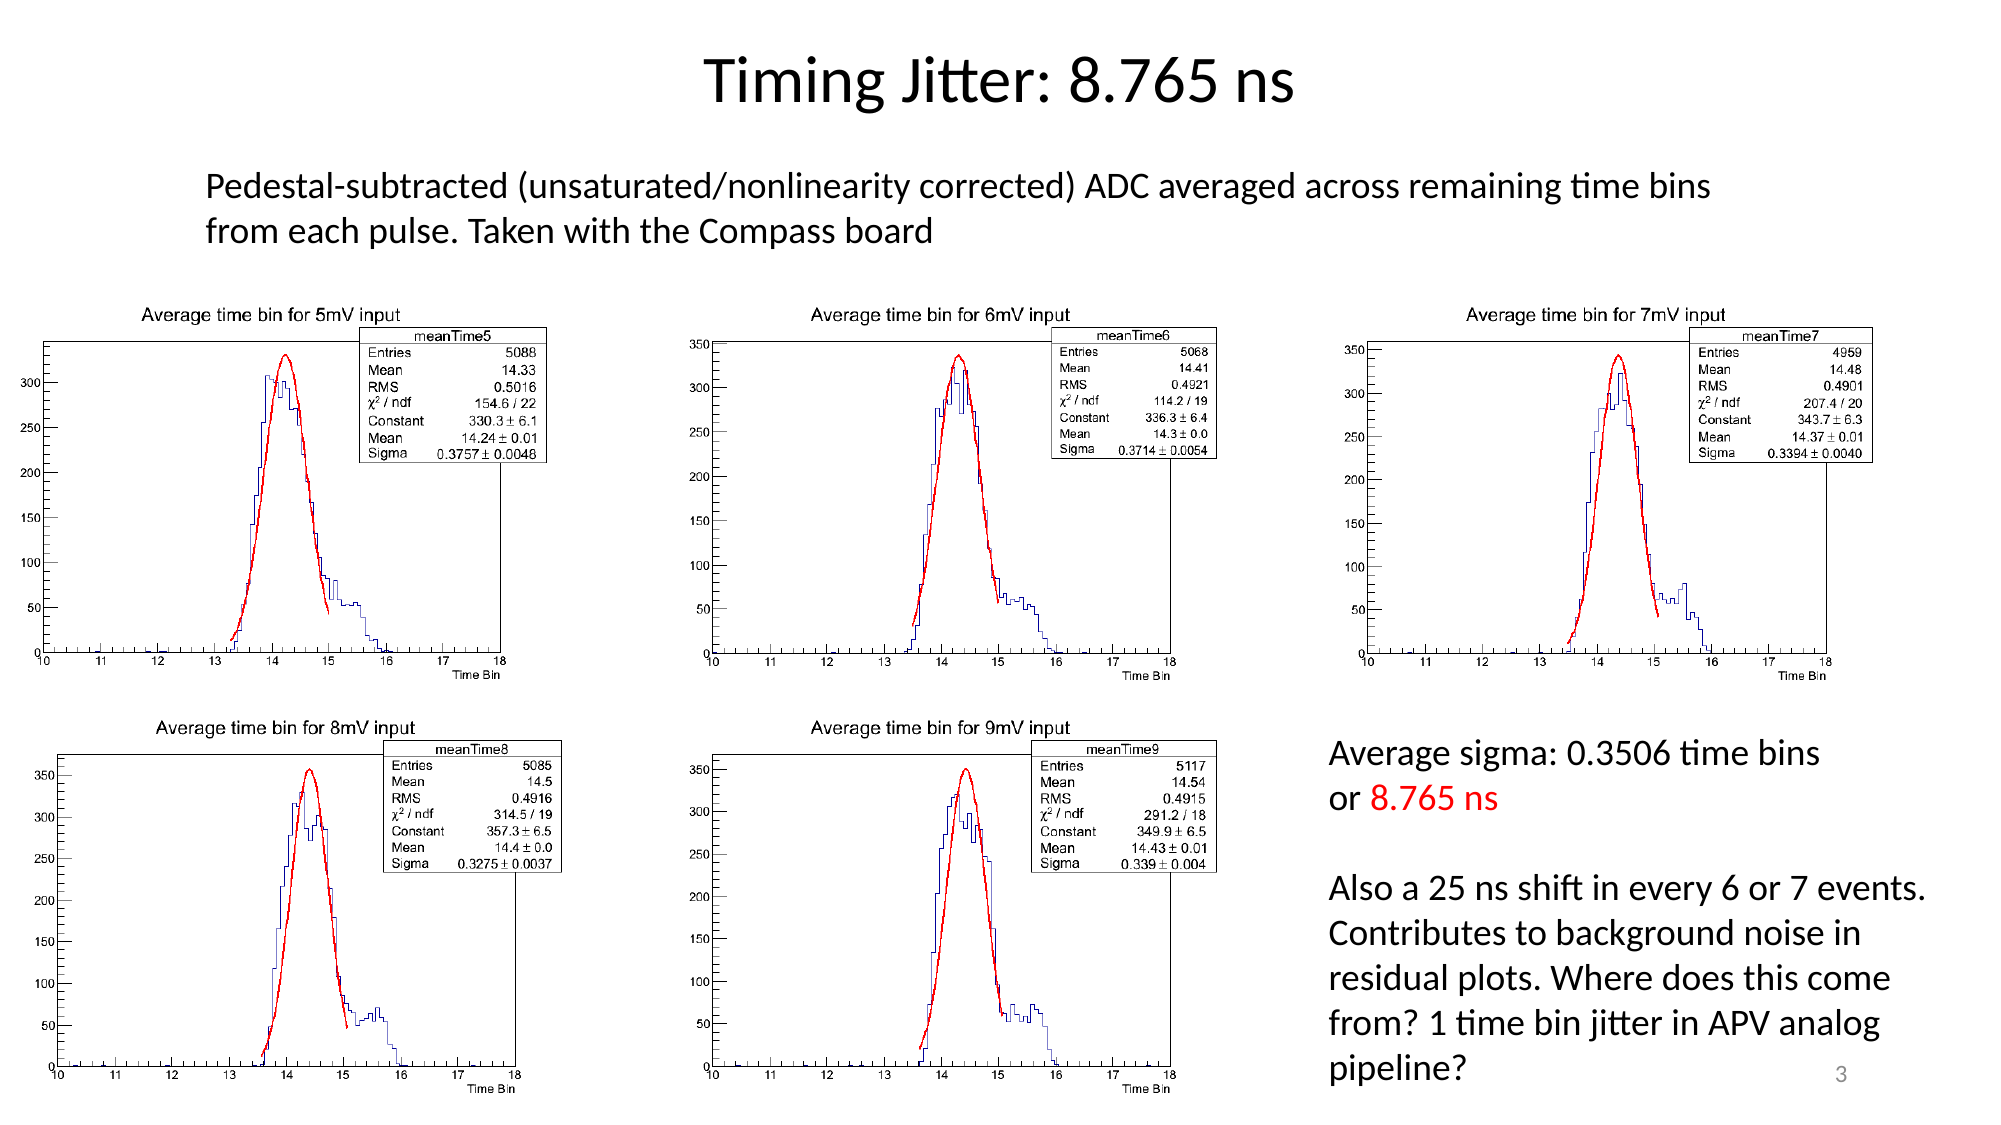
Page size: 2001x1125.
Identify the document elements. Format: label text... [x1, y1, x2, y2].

picture [1342, 302, 1914, 692]
text_box Timing Jitter: 8.765 ns Pedestal-subtracted (unsaturated/nonlinearity corrected) ADC averaged across remaining time bins from each pulse. Taken with the Compass board [190, 28, 1809, 259]
text_box Average sigma: 0.3506 time bins or 8.765 ns Also a 25 ns shift in every 6 or 7 events. Contributes to background noise in residual plots. Where does this come from? 1 time bin jitter in APV analog pipeline? [1313, 720, 1943, 1096]
picture [686, 715, 1259, 1105]
picture [686, 302, 1259, 692]
slide_number 3 [1412, 1042, 1863, 1103]
picture [32, 715, 605, 1105]
picture [17, 302, 573, 691]
